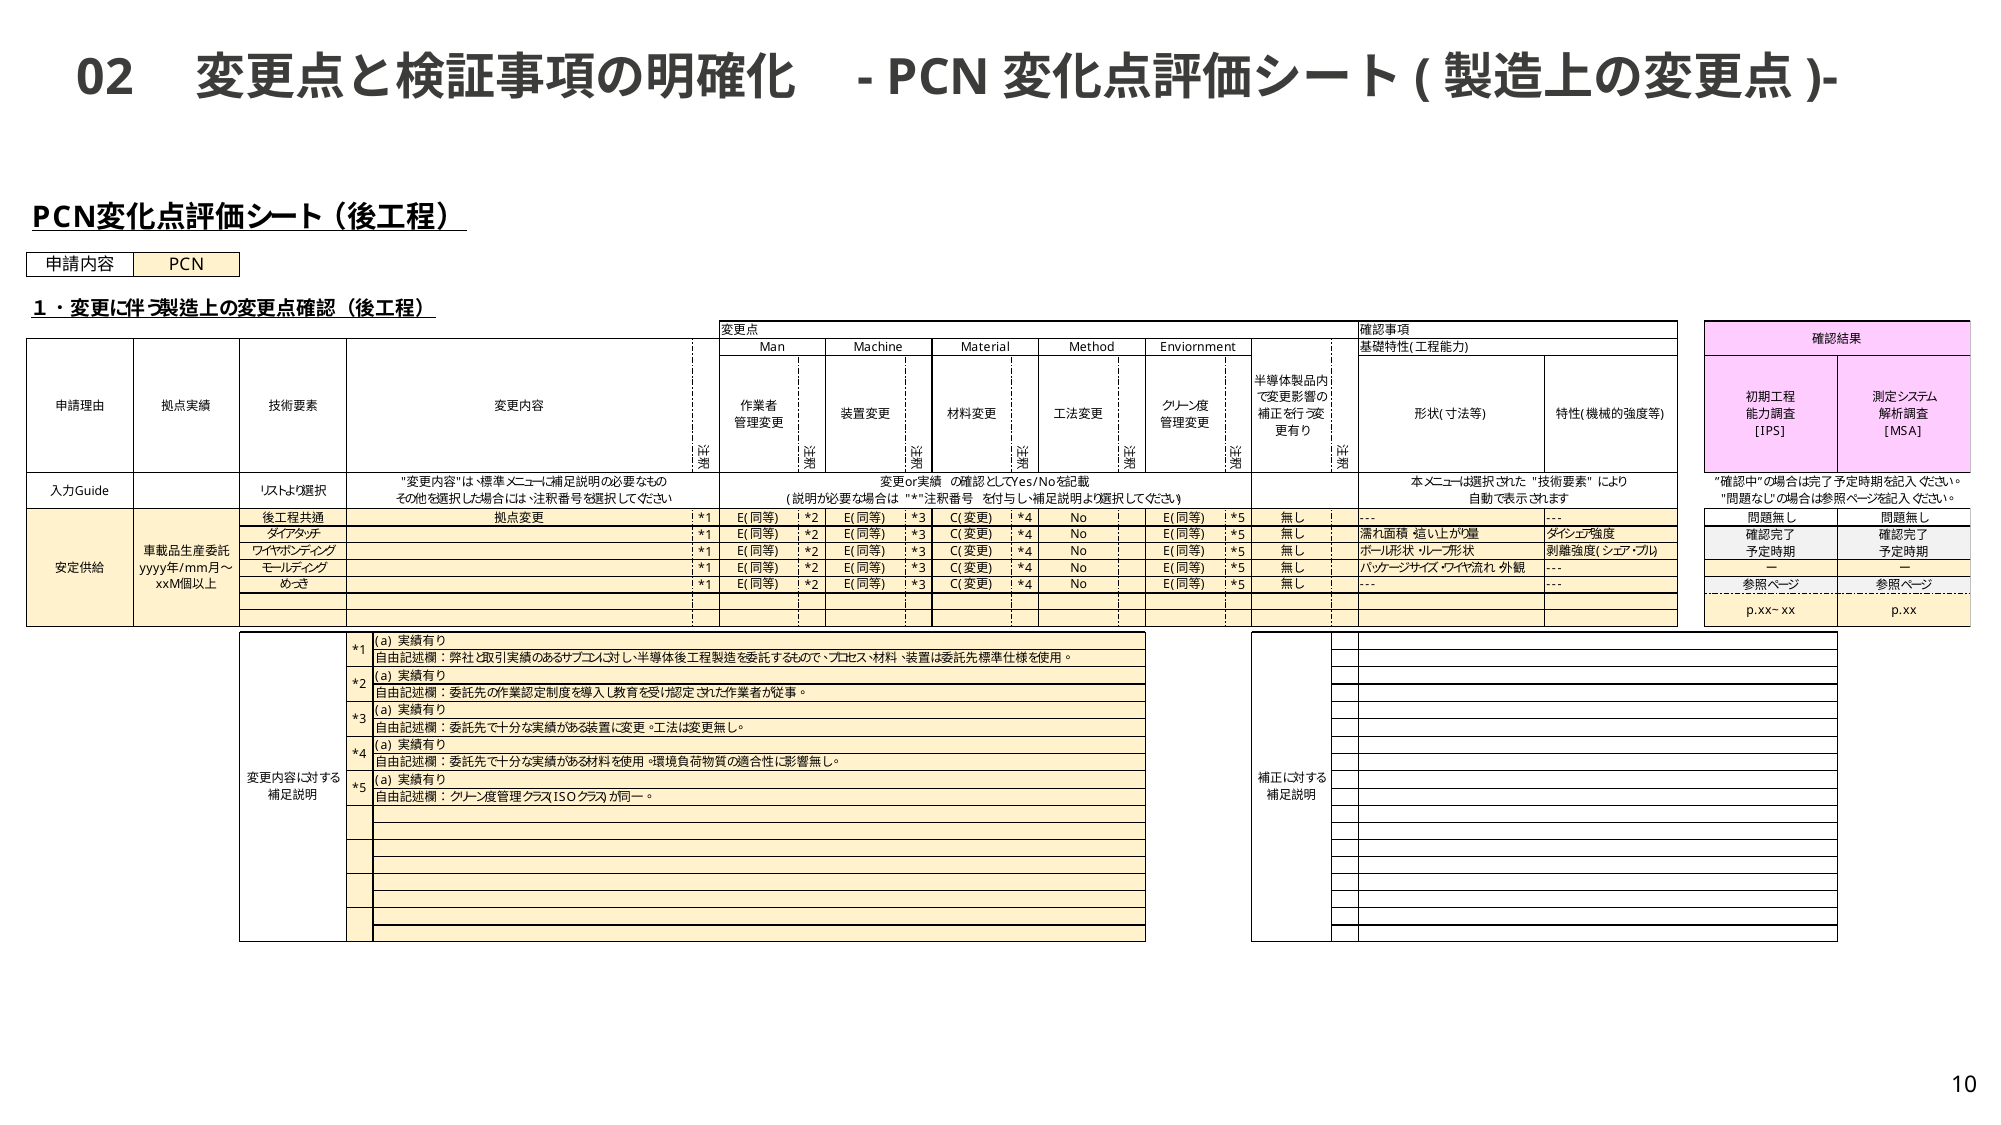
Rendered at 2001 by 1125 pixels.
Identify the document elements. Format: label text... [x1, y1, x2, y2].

picture [18, 178, 1971, 943]
title 02 変更点と検証事項の明確化 - PCN変化点評価シート(製造上の変更点)- [0, 0, 2000, 123]
